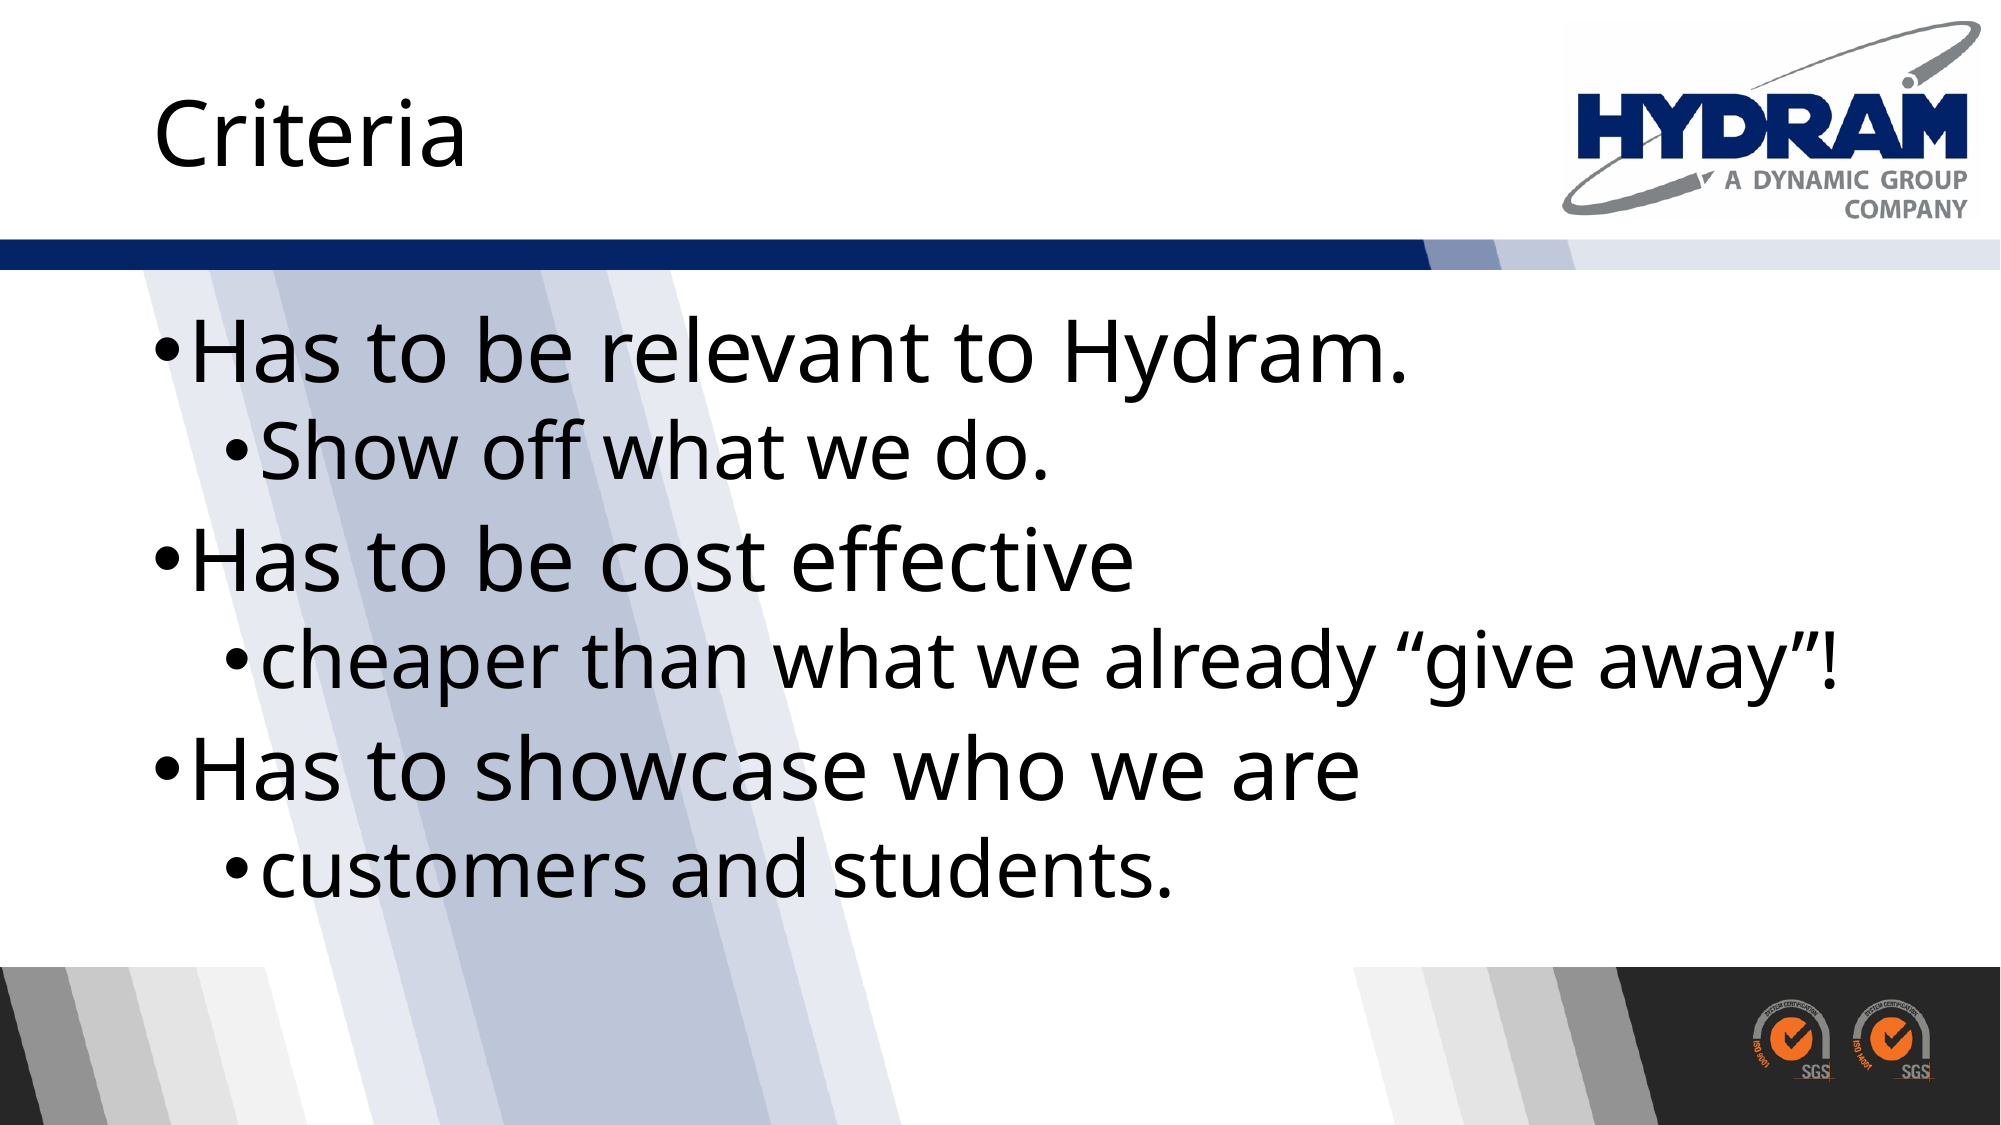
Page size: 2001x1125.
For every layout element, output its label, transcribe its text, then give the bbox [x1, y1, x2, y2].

picture [0, 0, 2001, 1125]
list Has to be relevant to Hydram. Show off what we do. Has to be cost effective cheaper than what we already “give away”! Has to showcase who we are customers and students. [137, 299, 1863, 1014]
title Criteria [137, 28, 1863, 246]
